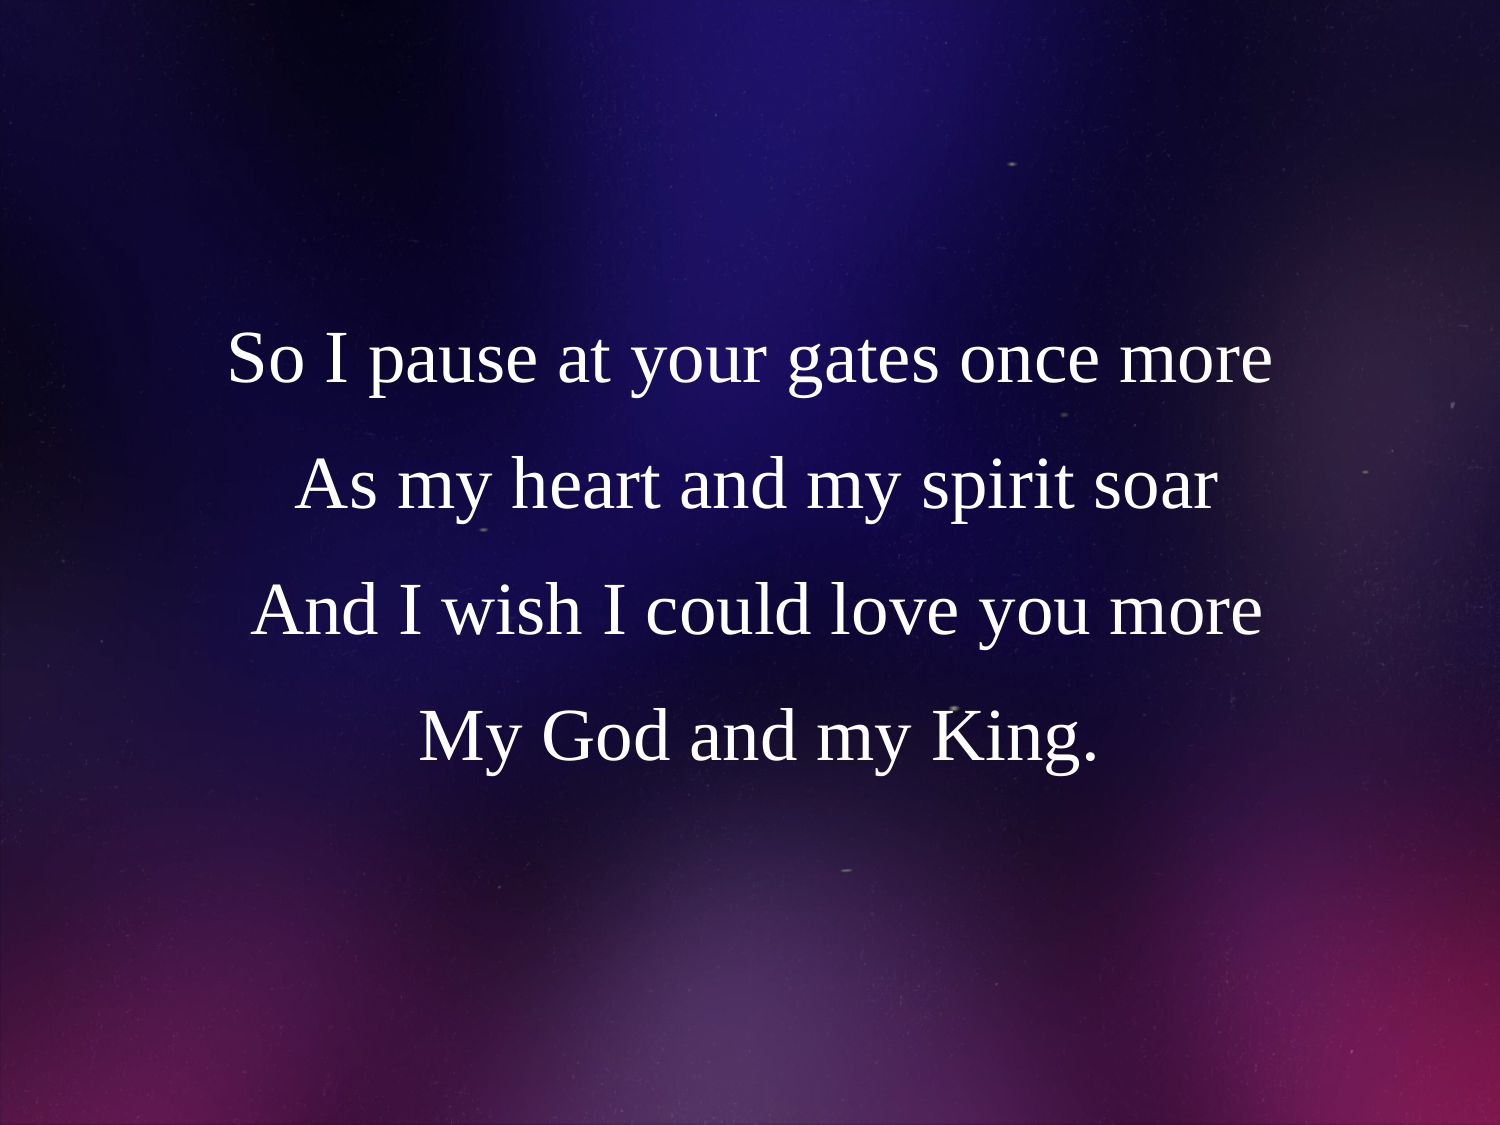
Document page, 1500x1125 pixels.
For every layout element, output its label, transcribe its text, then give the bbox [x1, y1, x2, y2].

title So I pause at your gates once more As my heart and my spirit soar And I wish I could love you more My God and my King. [50, 474, 1450, 663]
picture [0, 0, 1500, 1125]
